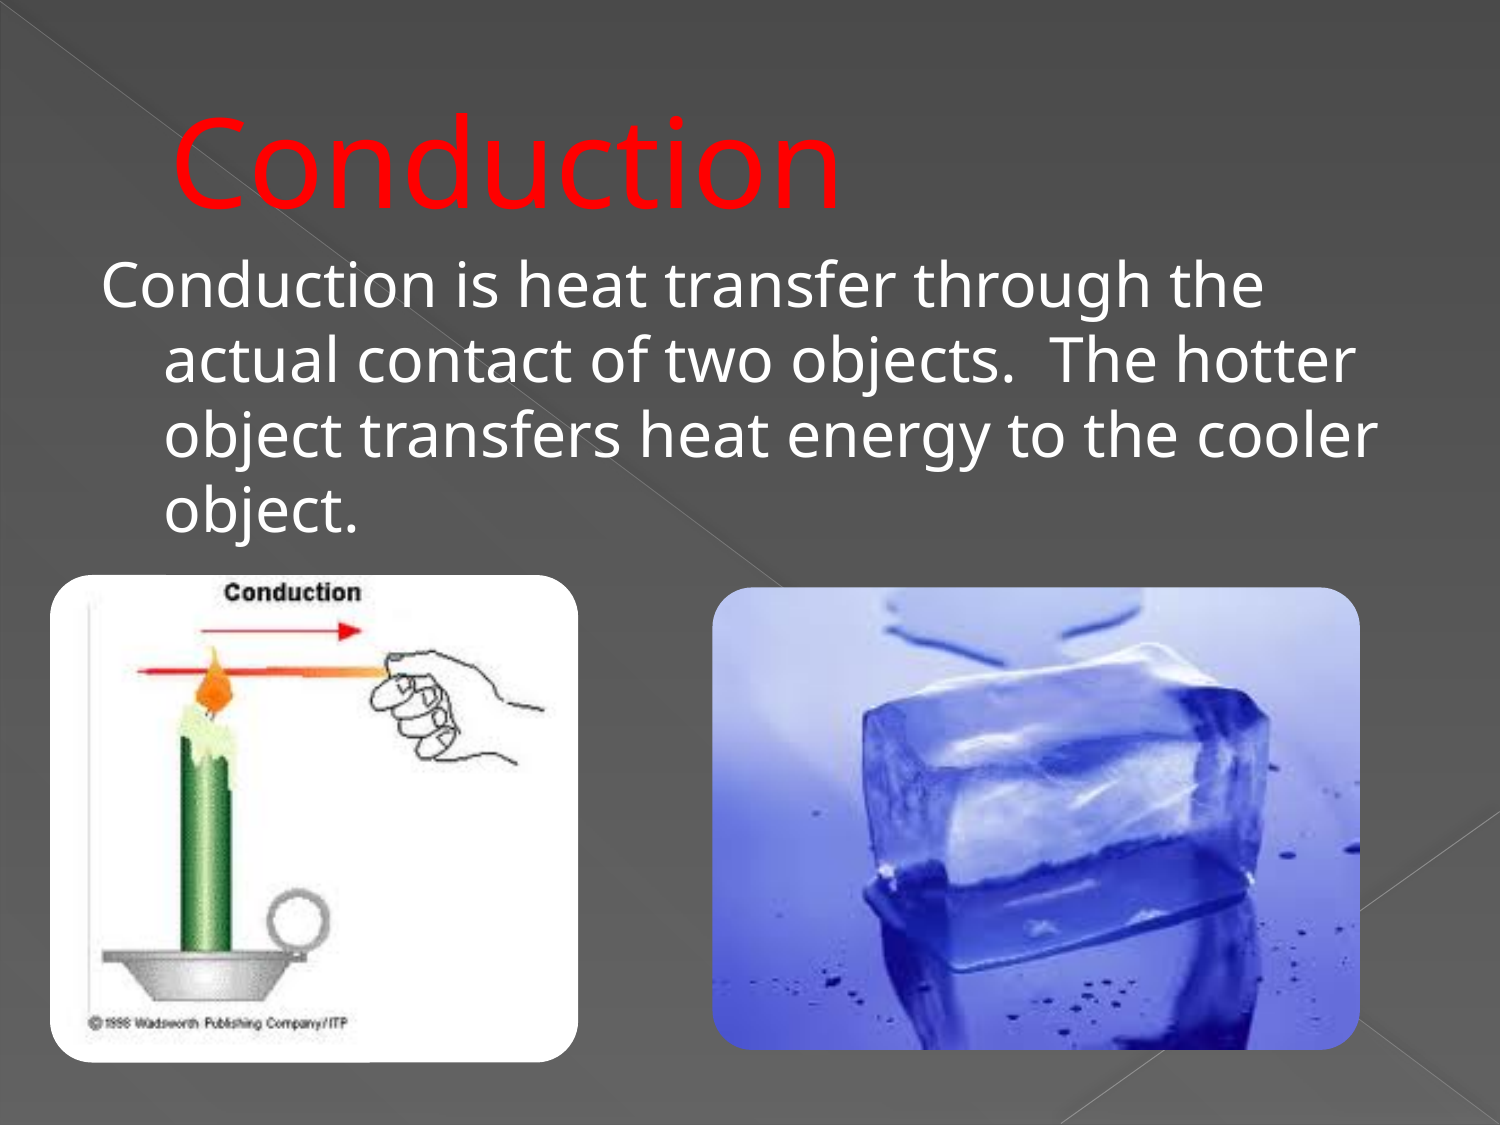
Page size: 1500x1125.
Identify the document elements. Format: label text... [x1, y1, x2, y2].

picture [712, 587, 1361, 1051]
list Conduction is heat transfer through the actual contact of two objects. The hotter object transfers heat energy to the cooler object. [75, 237, 1425, 988]
title Conduction [75, 43, 1425, 237]
picture [49, 574, 579, 1063]
